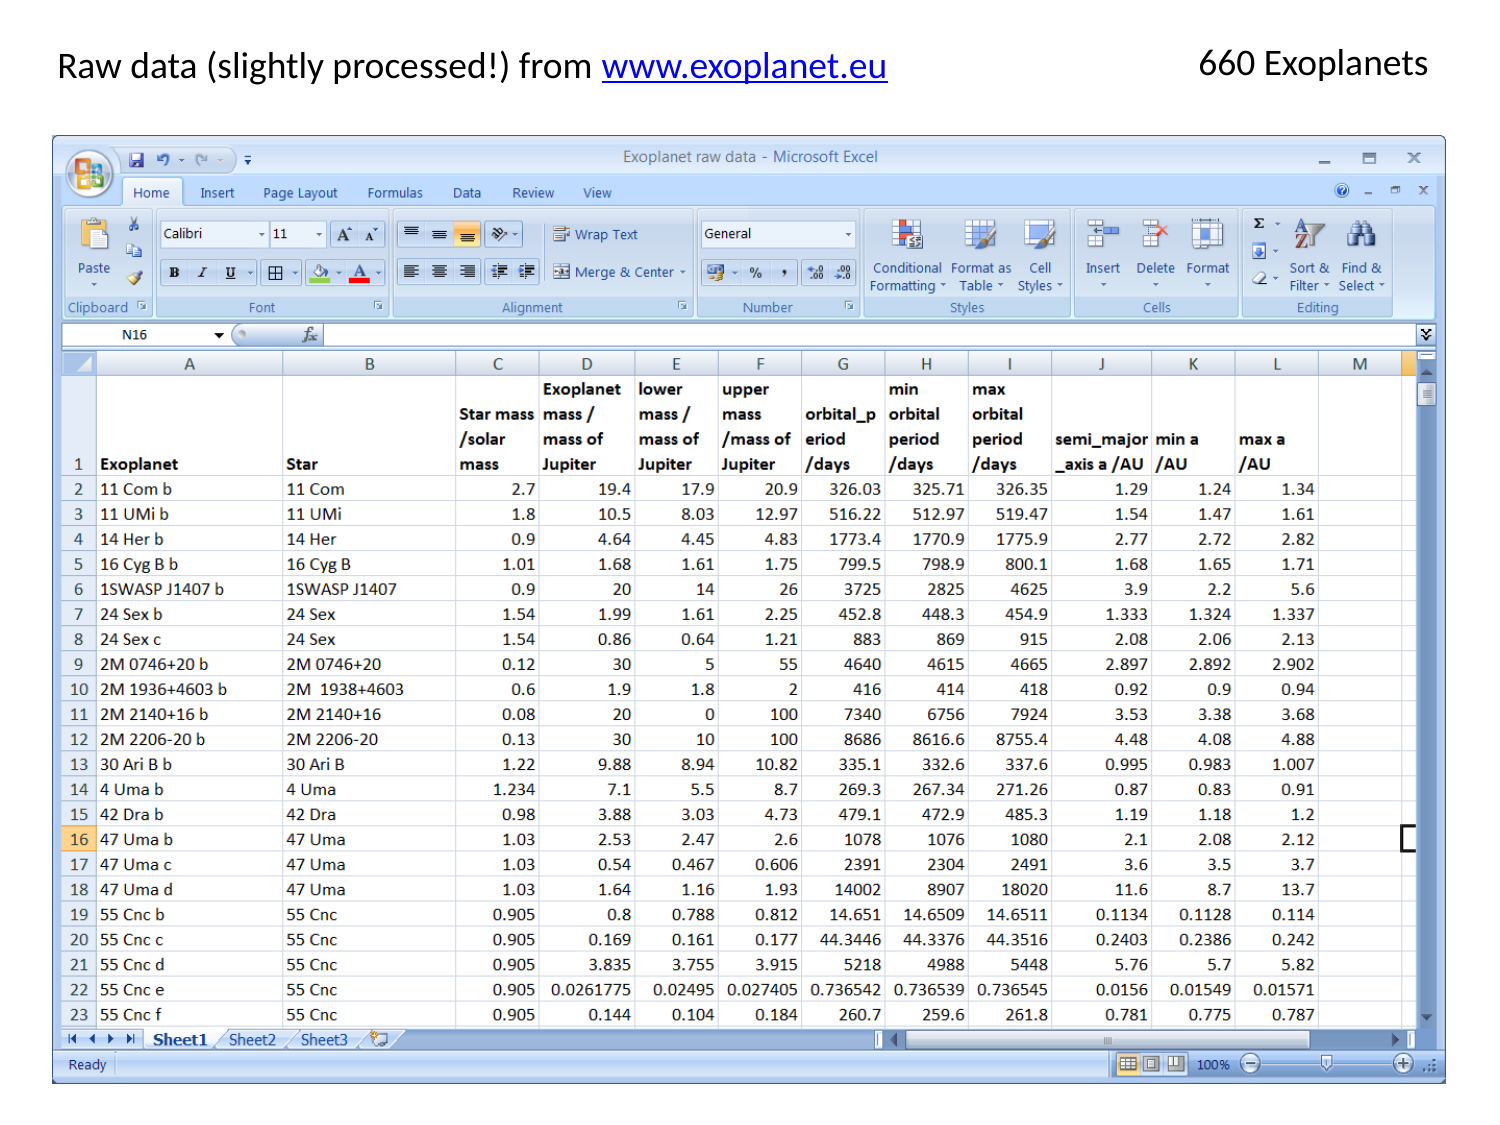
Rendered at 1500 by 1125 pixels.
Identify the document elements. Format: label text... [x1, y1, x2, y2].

text_box Raw data (slightly processed!) from www.exoplanet.eu [42, 33, 903, 94]
text_box 660 Exoplanets [1183, 30, 1444, 91]
picture [51, 134, 1447, 1084]
